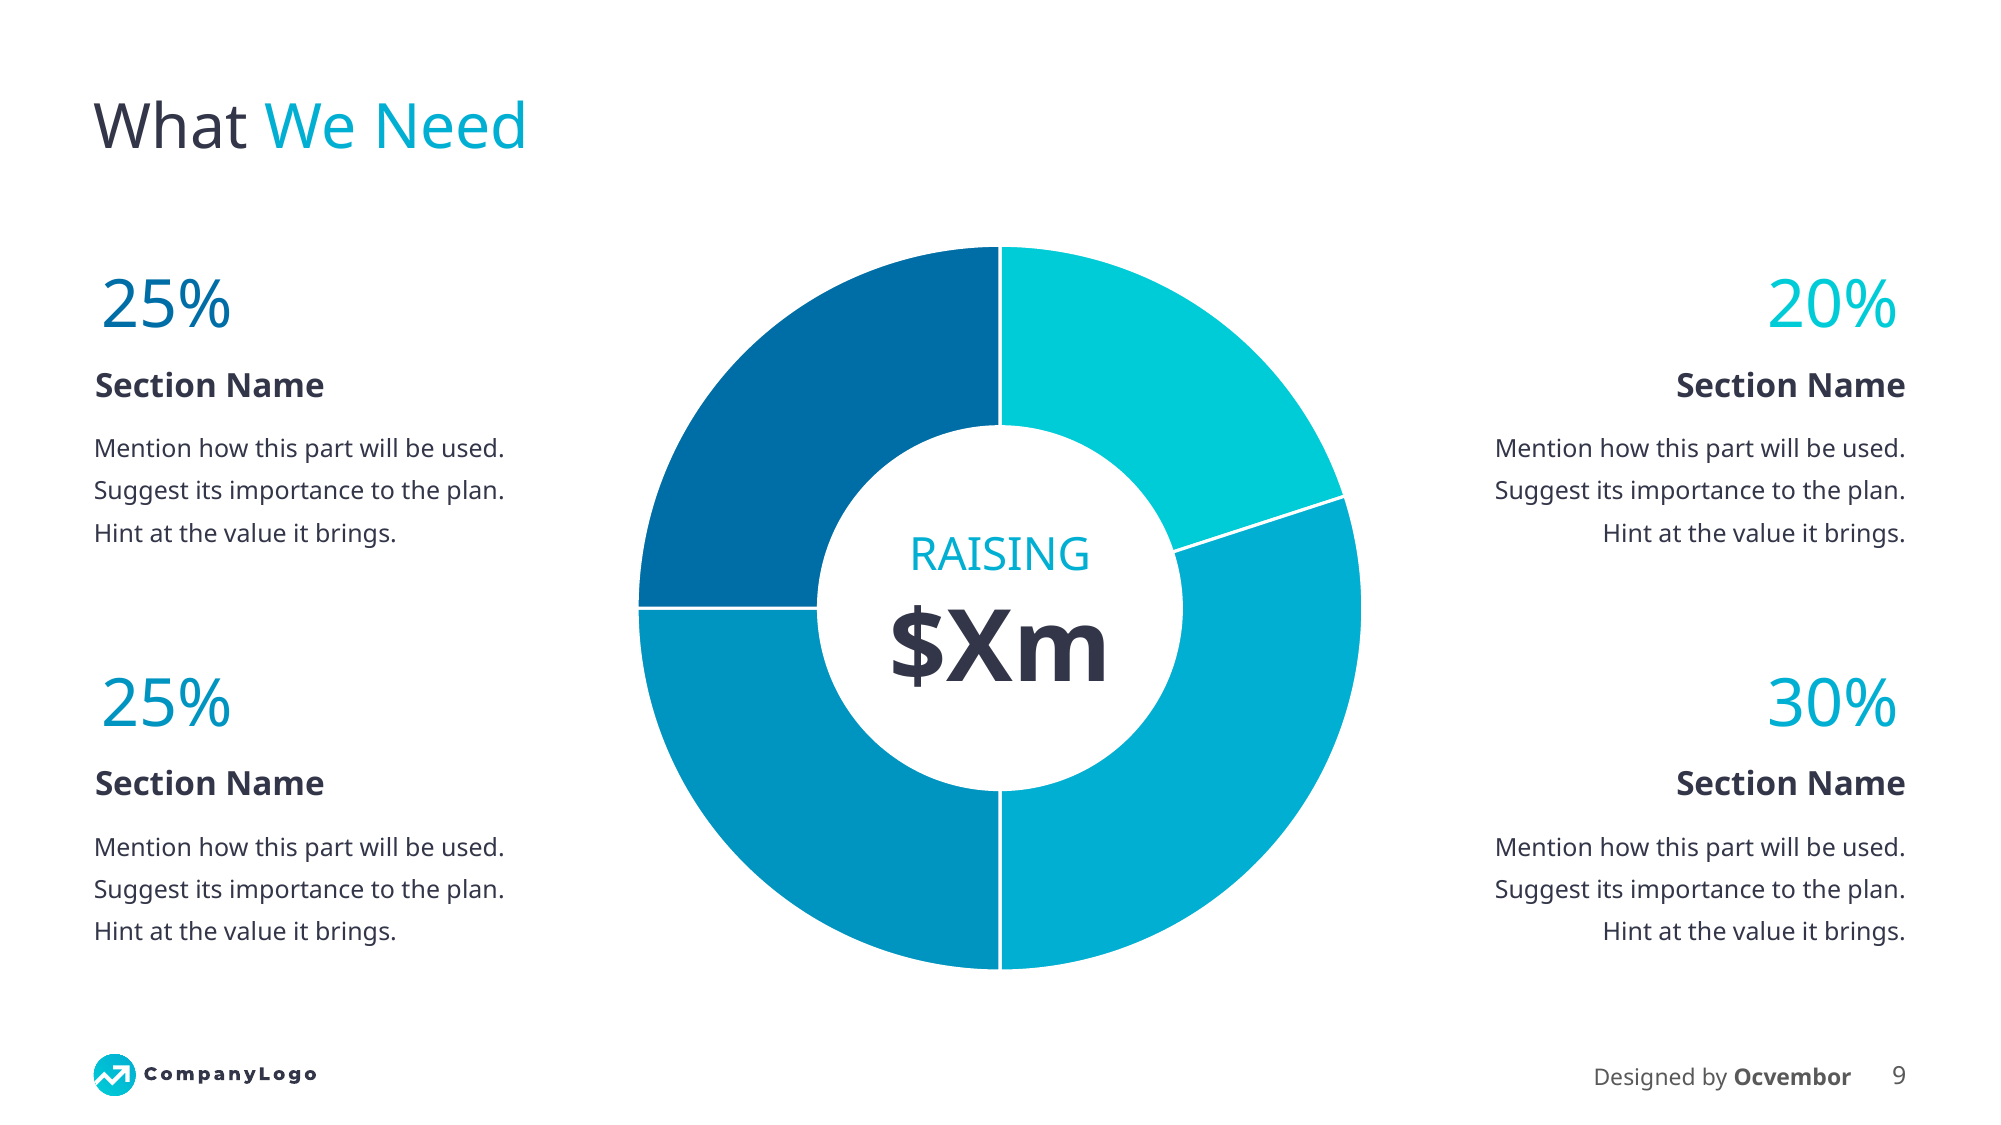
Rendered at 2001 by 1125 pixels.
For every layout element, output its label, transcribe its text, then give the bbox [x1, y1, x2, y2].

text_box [849, 513, 1151, 703]
text_box Section Name [1487, 364, 1907, 404]
text_box Section Name [93, 364, 513, 404]
chart [621, 229, 1379, 987]
text_box Mention how this part will be used. Suggest its importance to the plan. Hint at the value it brings. [1487, 825, 1907, 946]
text_box Mention how this part will be used. Suggest its importance to the plan. Hint at the value it brings. [93, 825, 513, 946]
text_box Section Name [93, 762, 513, 803]
text_box 20% [1766, 260, 1899, 341]
title What We Need [93, 85, 1907, 162]
text_box 25% [101, 659, 234, 740]
text_box Mention how this part will be used. Suggest its importance to the plan. Hint at the value it brings. [93, 426, 513, 547]
text_box Section Name [1487, 762, 1907, 803]
text_box Mention how this part will be used. Suggest its importance to the plan. Hint at the value it brings. [1487, 426, 1907, 547]
text_box 25% [101, 260, 234, 341]
text_box 30% [1766, 659, 1899, 740]
